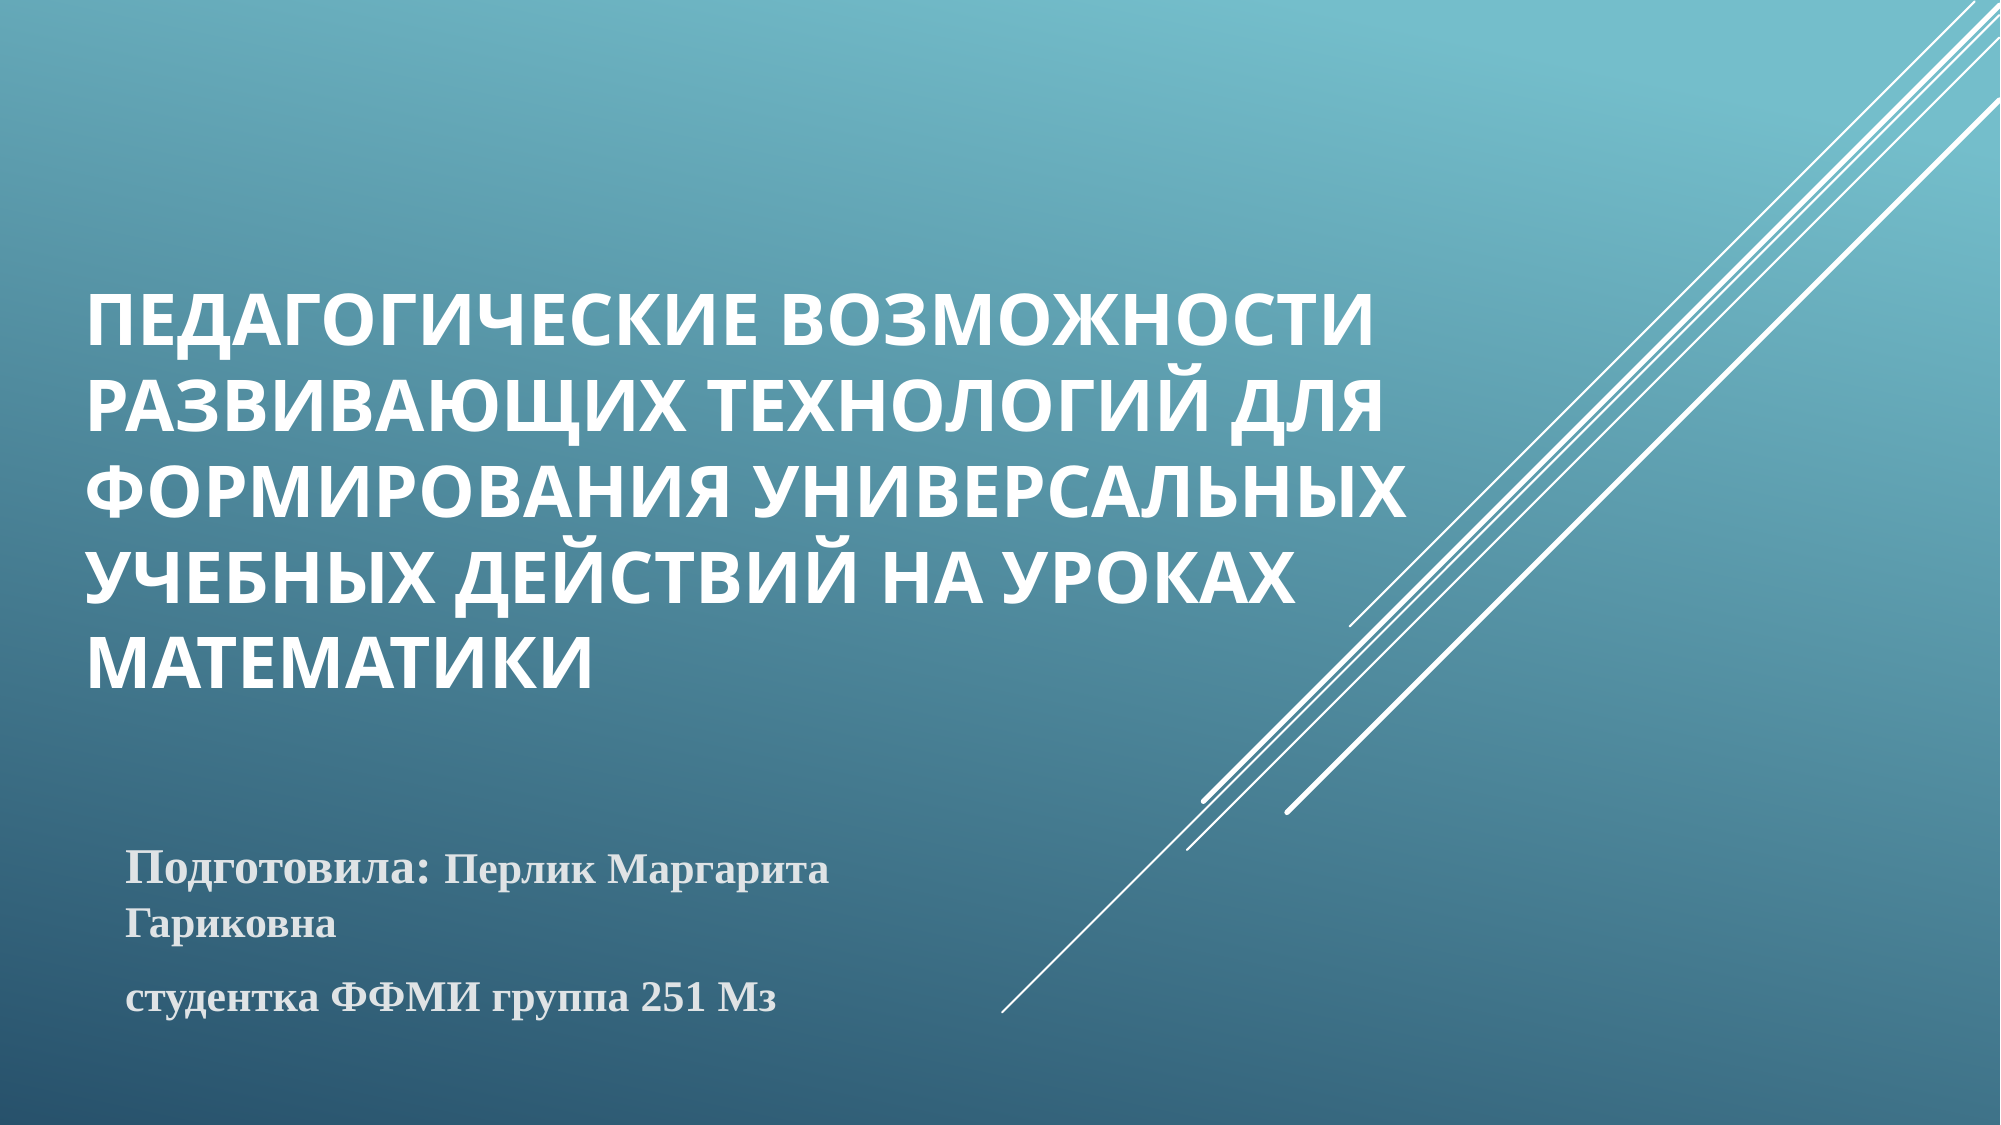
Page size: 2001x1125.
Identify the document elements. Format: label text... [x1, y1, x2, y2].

title Педагогические возможности развивающих технологий для формирования универсальных учебных действий на уроках математики [69, 172, 1621, 853]
subtitle Подготовила: Перлик Маргарита Гариковна студентка ФФМИ группа 251 Мз [110, 826, 874, 1040]
